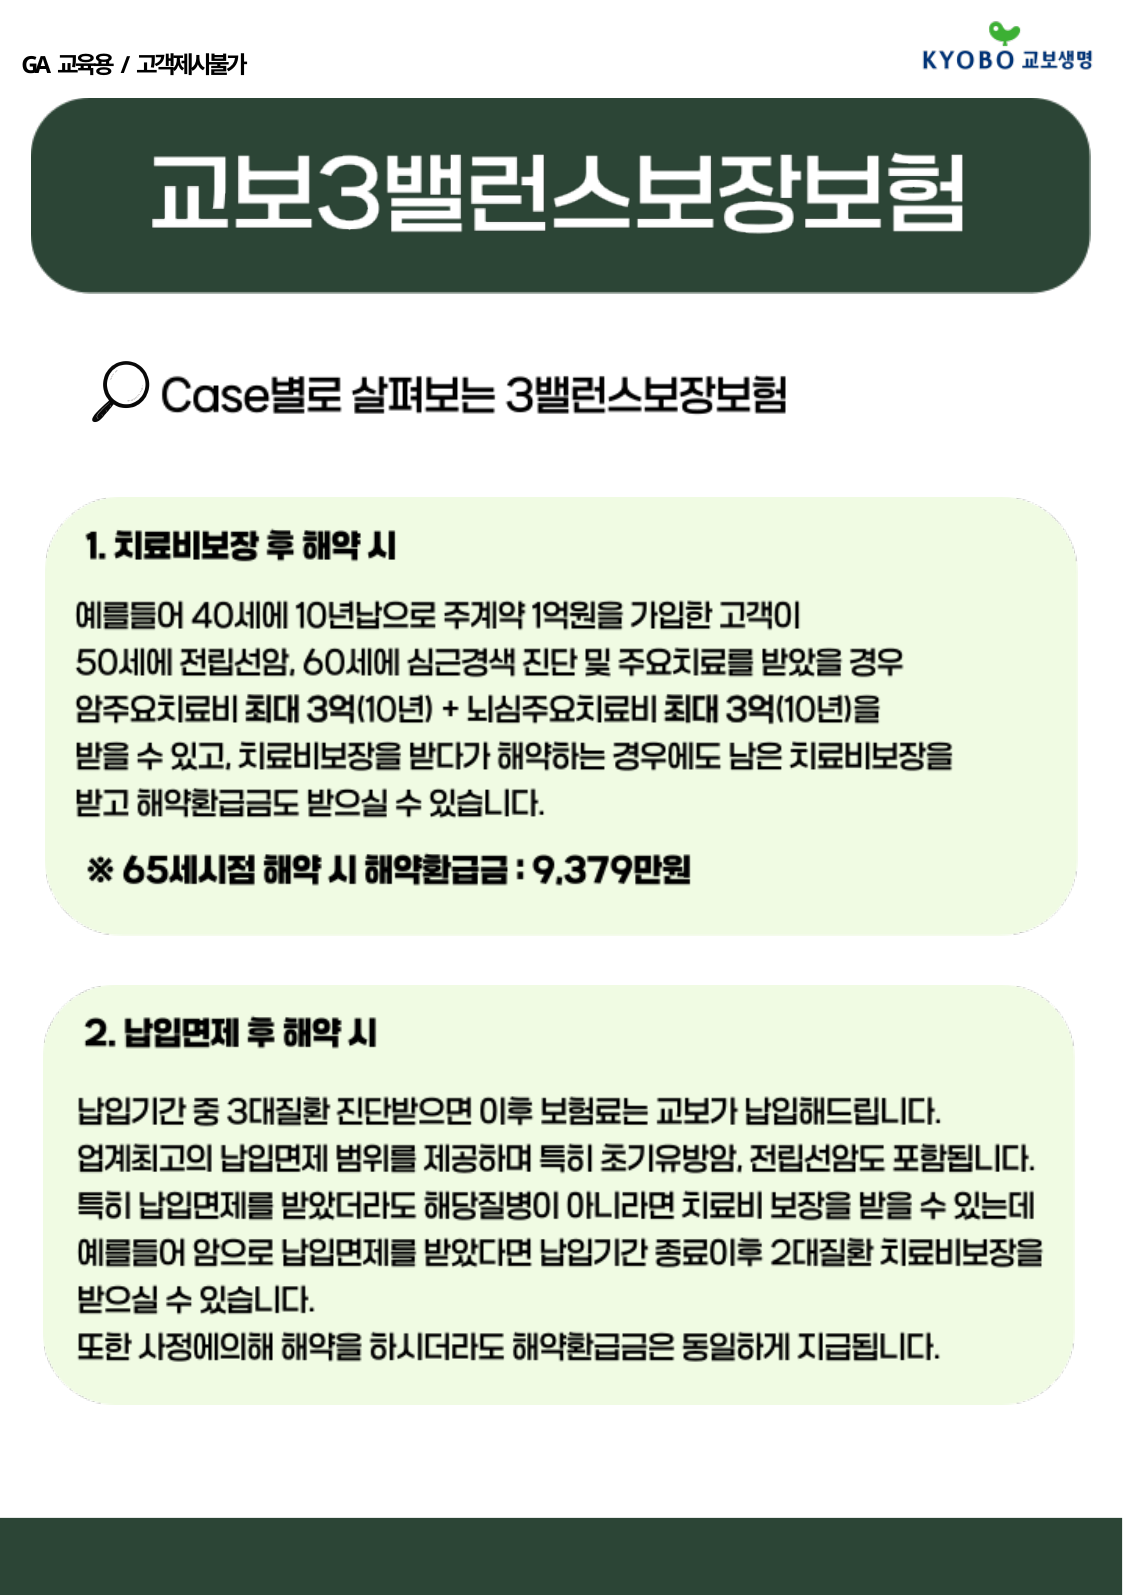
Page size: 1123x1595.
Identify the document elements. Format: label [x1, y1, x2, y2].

picture [45, 497, 1078, 936]
text_box [0, 0, 1123, 1595]
picture [148, 134, 975, 248]
picture [43, 985, 1076, 1405]
picture [84, 359, 800, 429]
